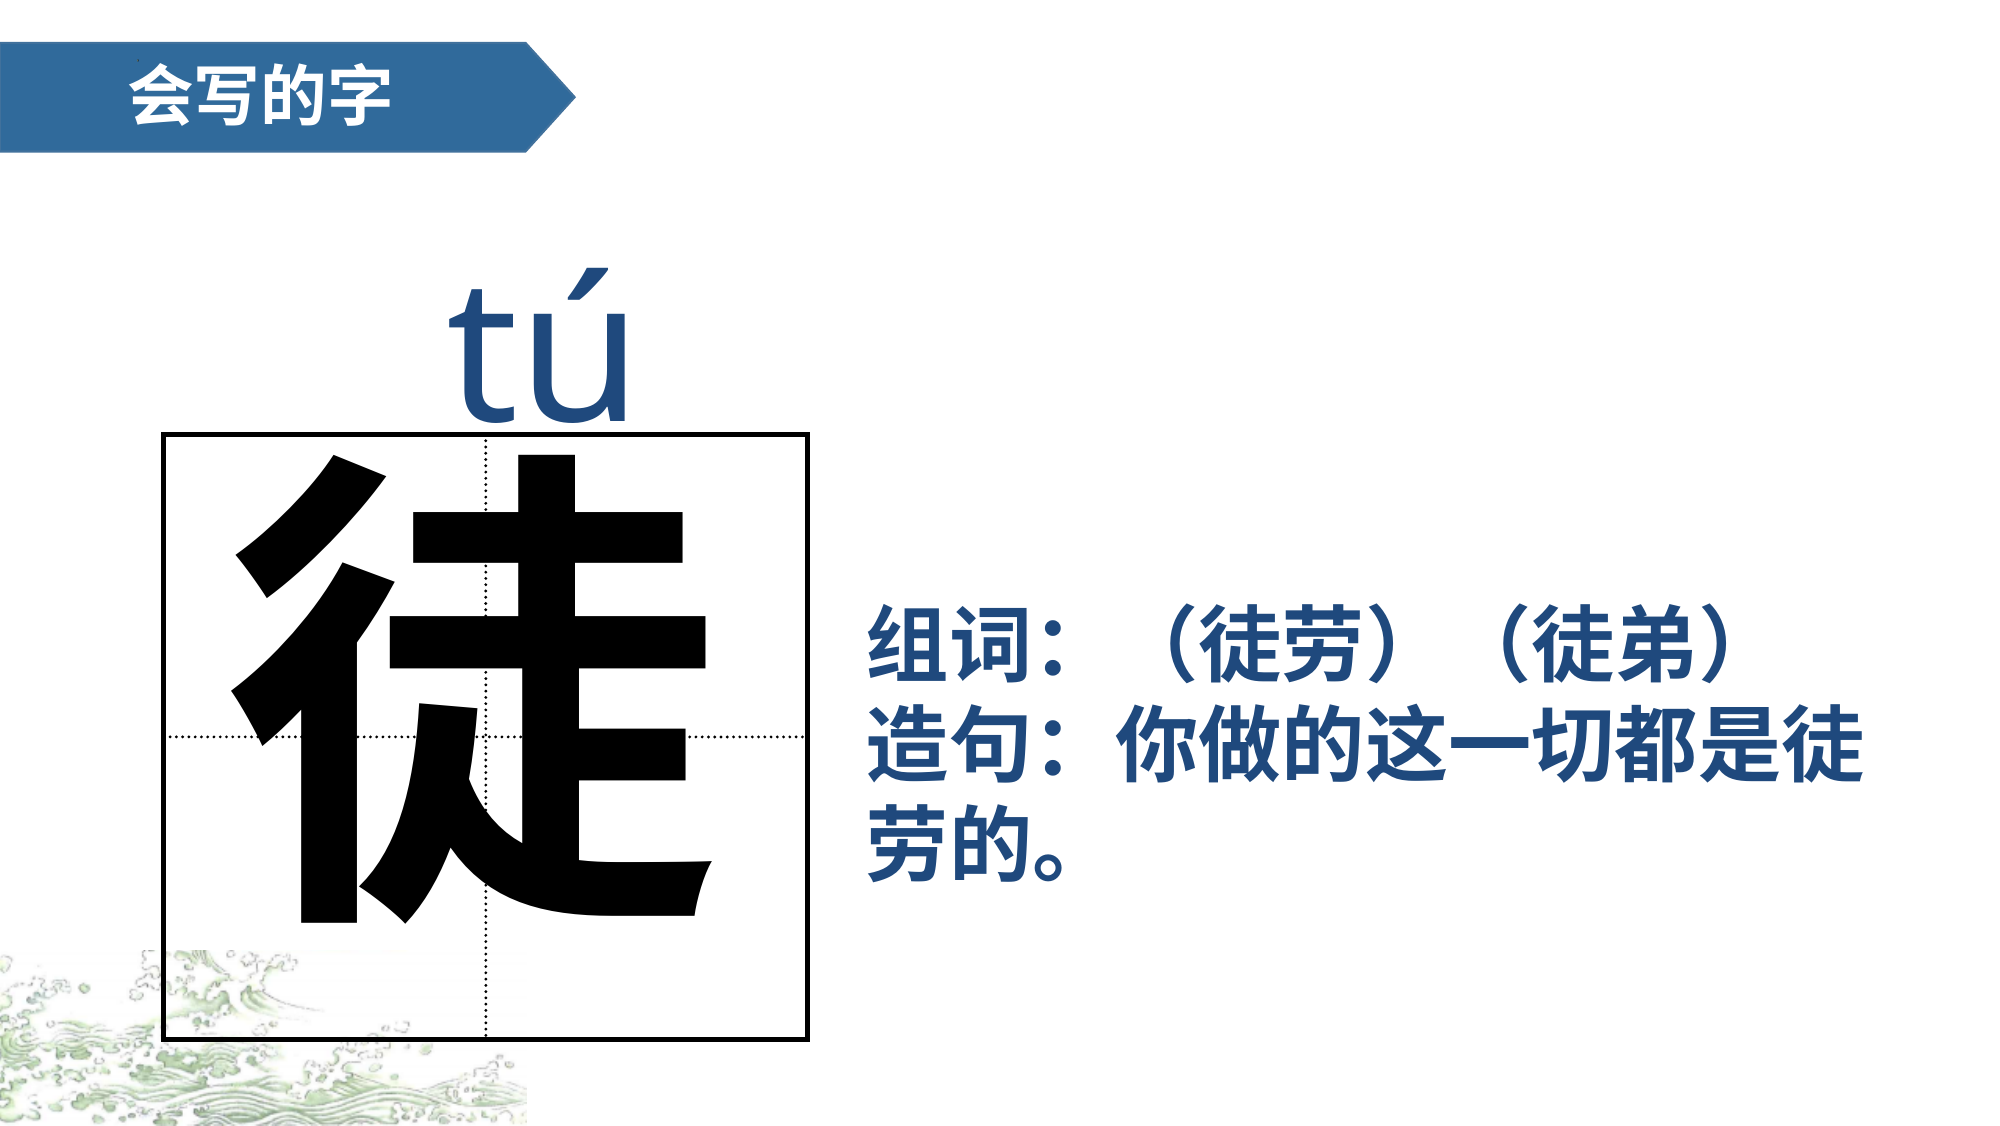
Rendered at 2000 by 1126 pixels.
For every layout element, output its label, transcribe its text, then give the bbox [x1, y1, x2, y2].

text_box tú [66, 213, 658, 469]
text_box 徒 [208, 373, 739, 432]
text_box 组词：（徒劳）（徒弟） 造句：你做的这一切都是徒劳的。 [850, 584, 1957, 900]
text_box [163, 434, 808, 1040]
picture [0, 950, 527, 1126]
text_box 会写的字 [112, 55, 446, 137]
